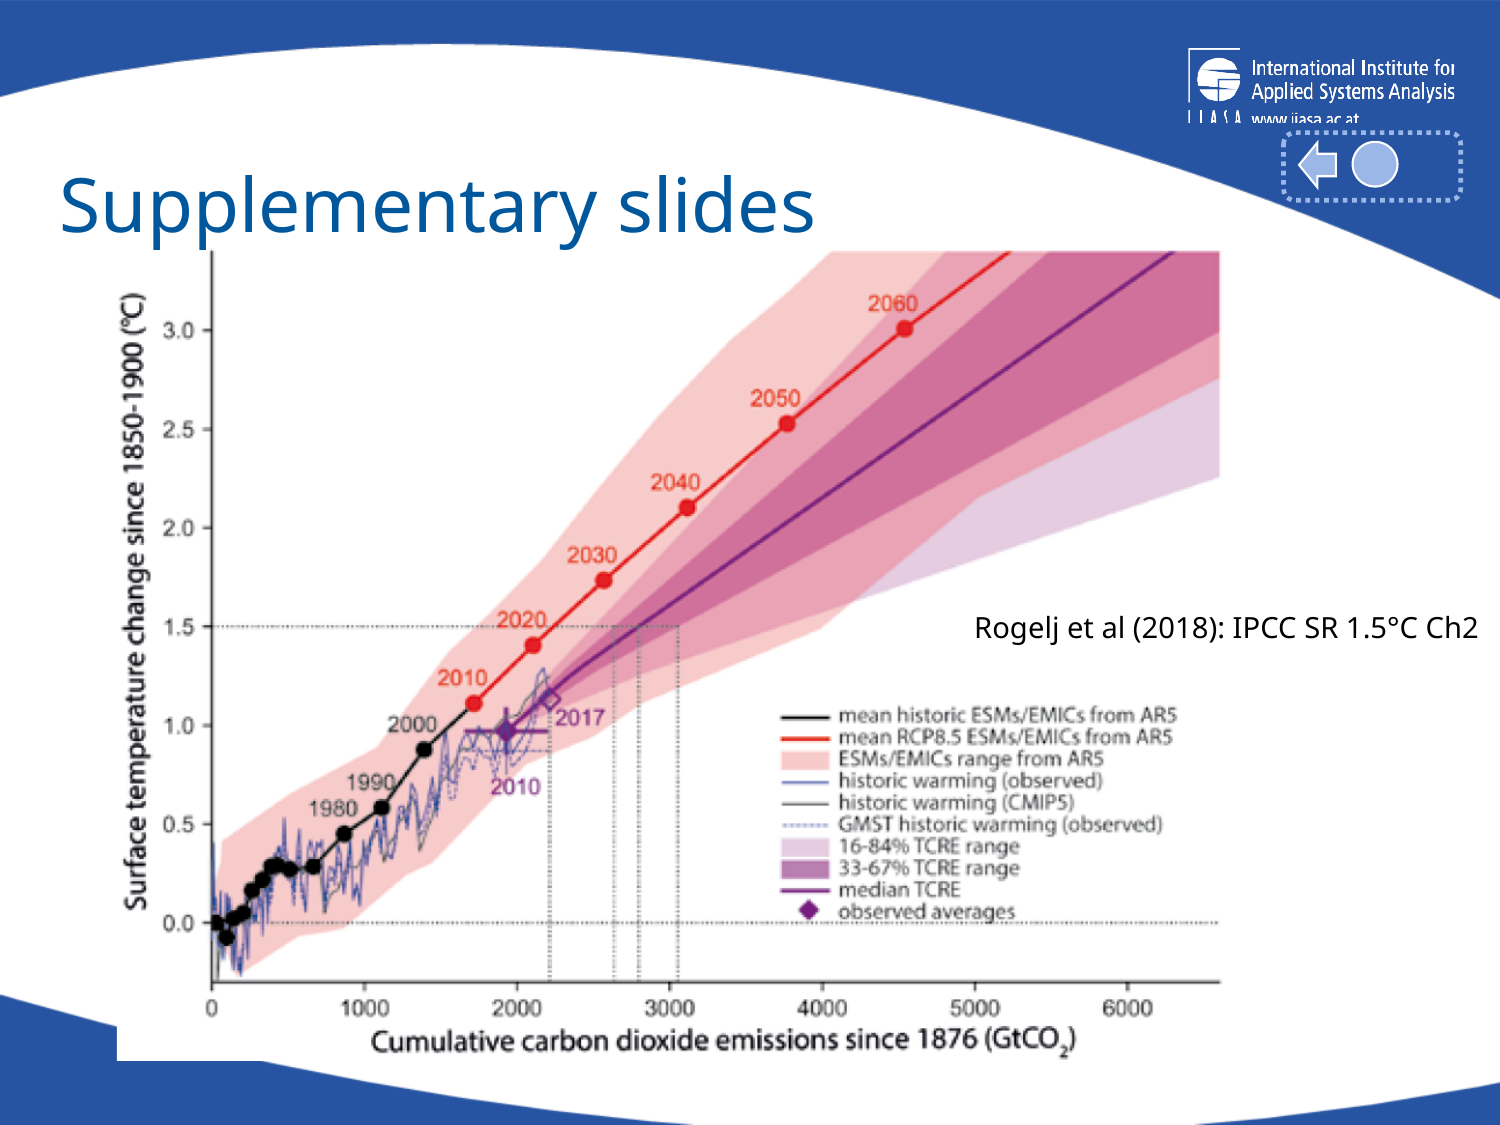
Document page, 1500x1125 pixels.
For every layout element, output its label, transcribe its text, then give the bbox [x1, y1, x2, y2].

picture [0, 0, 1500, 1125]
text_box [1283, 132, 1461, 201]
text_box Rogelj et al (2018): IPCC SR 1.5°C Ch2 [1224, 598, 1500, 657]
text_box Supplementary slides [44, 59, 1397, 257]
